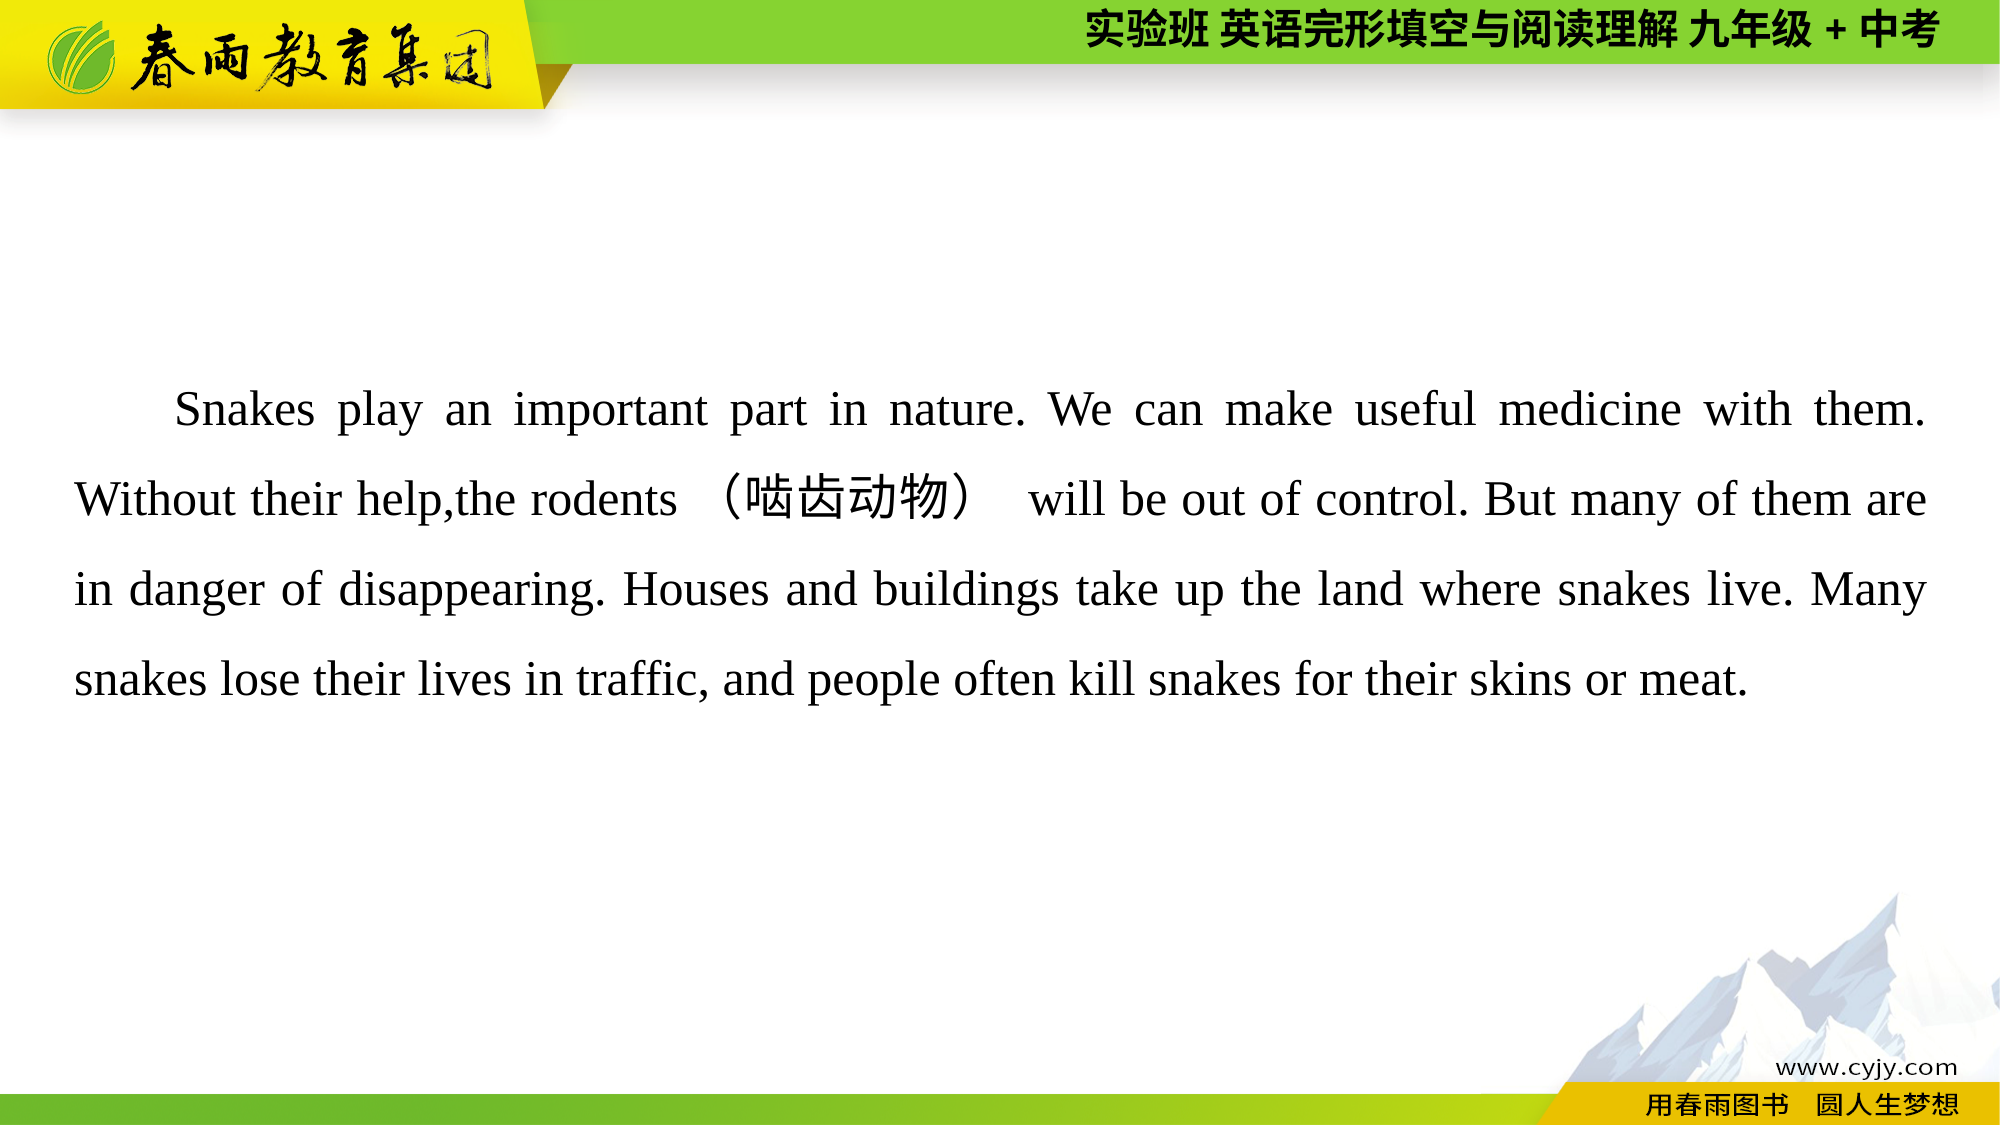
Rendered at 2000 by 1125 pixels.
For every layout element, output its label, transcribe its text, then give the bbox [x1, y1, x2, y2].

list Snakes play an important part in nature. We can make useful medicine with them. Without their help,the rodents（啮齿动物） will be out of control. But many of them are in danger of disappearing. Houses and buildings take up the land where snakes live. Many snakes lose their lives in traffic, and people often kill snakes for their skins or meat. [59, 337, 1944, 716]
picture [0, 0, 2000, 1125]
